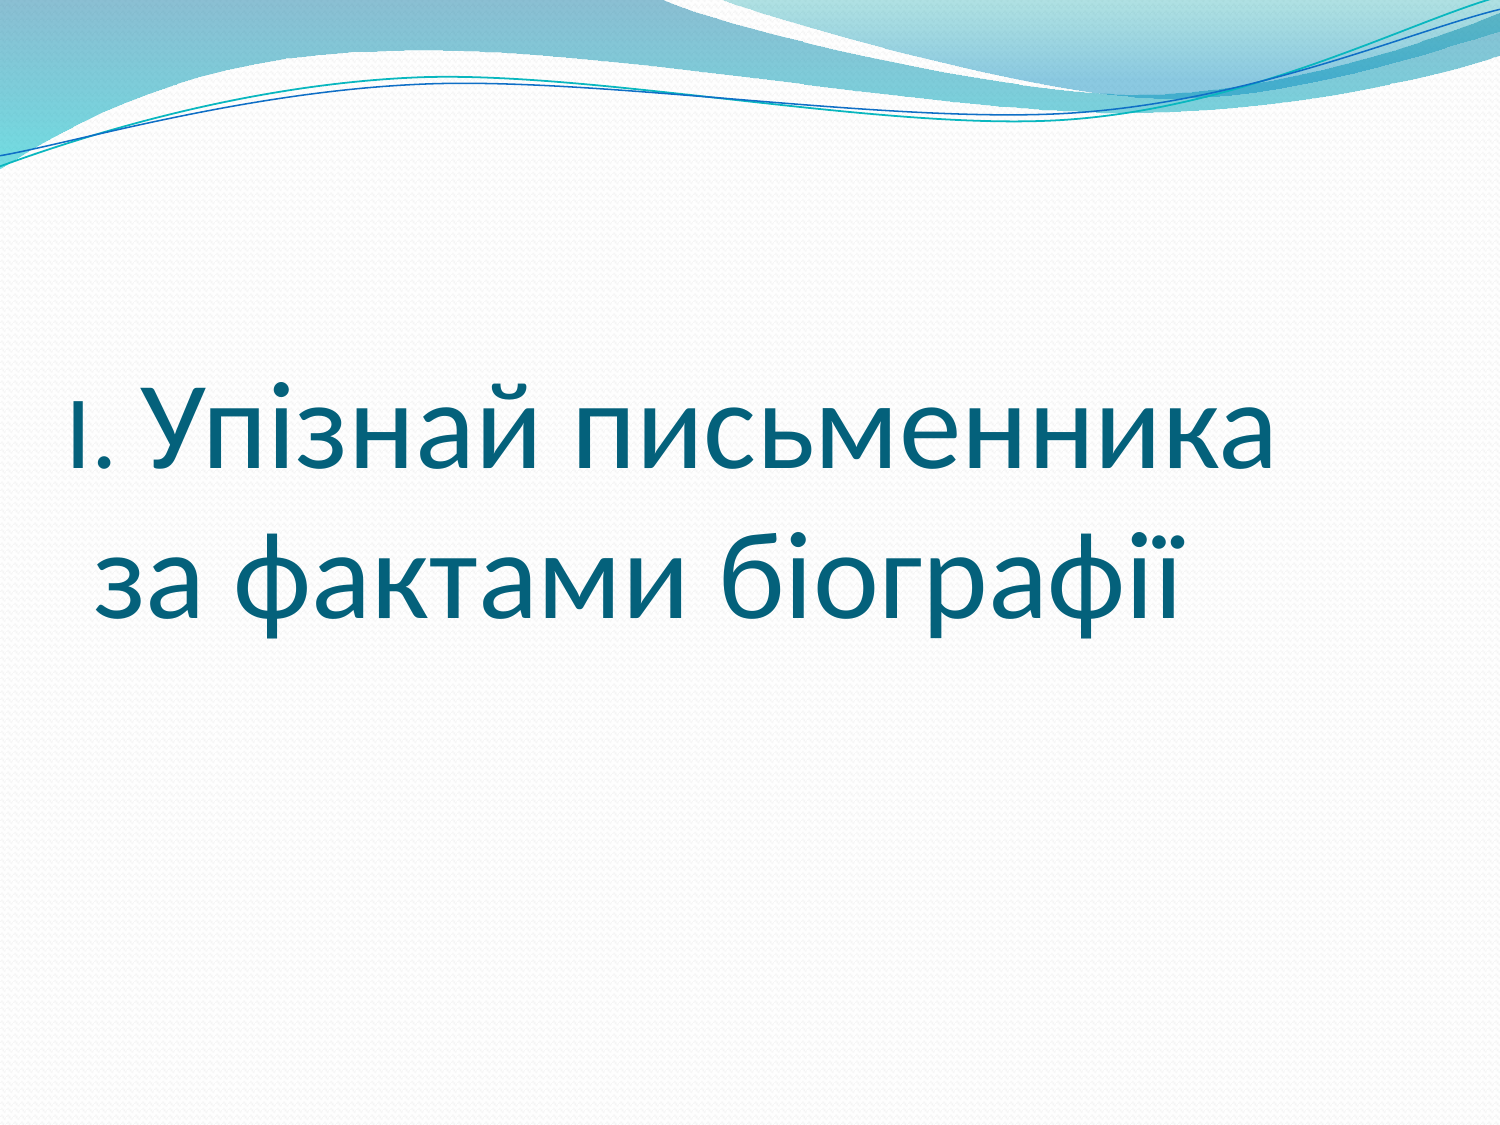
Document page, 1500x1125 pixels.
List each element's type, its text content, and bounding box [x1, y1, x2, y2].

title І. Упізнай письменника за фактами біографії [64, 184, 1461, 644]
